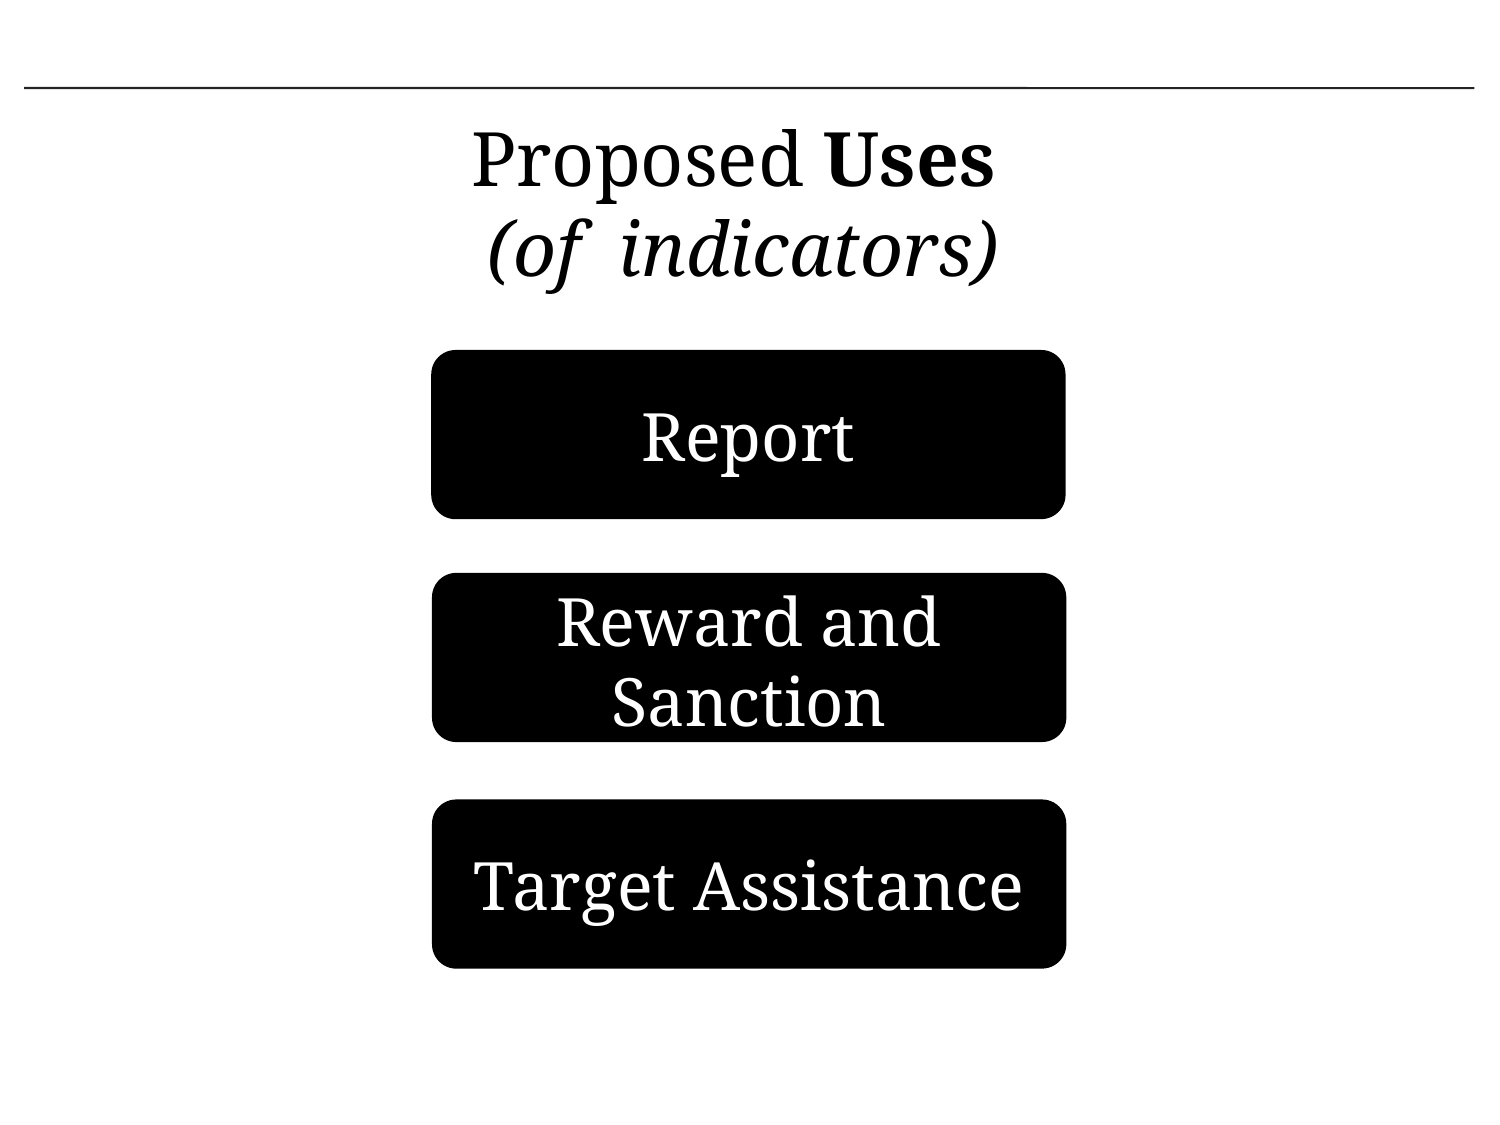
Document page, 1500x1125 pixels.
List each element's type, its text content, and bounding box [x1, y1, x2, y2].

text_box Reward and Sanction [431, 572, 1067, 743]
text_box Proposed Uses (of indicators) [342, 124, 1145, 278]
text_box Target Assistance [431, 799, 1067, 969]
text_box Report [431, 349, 1066, 520]
